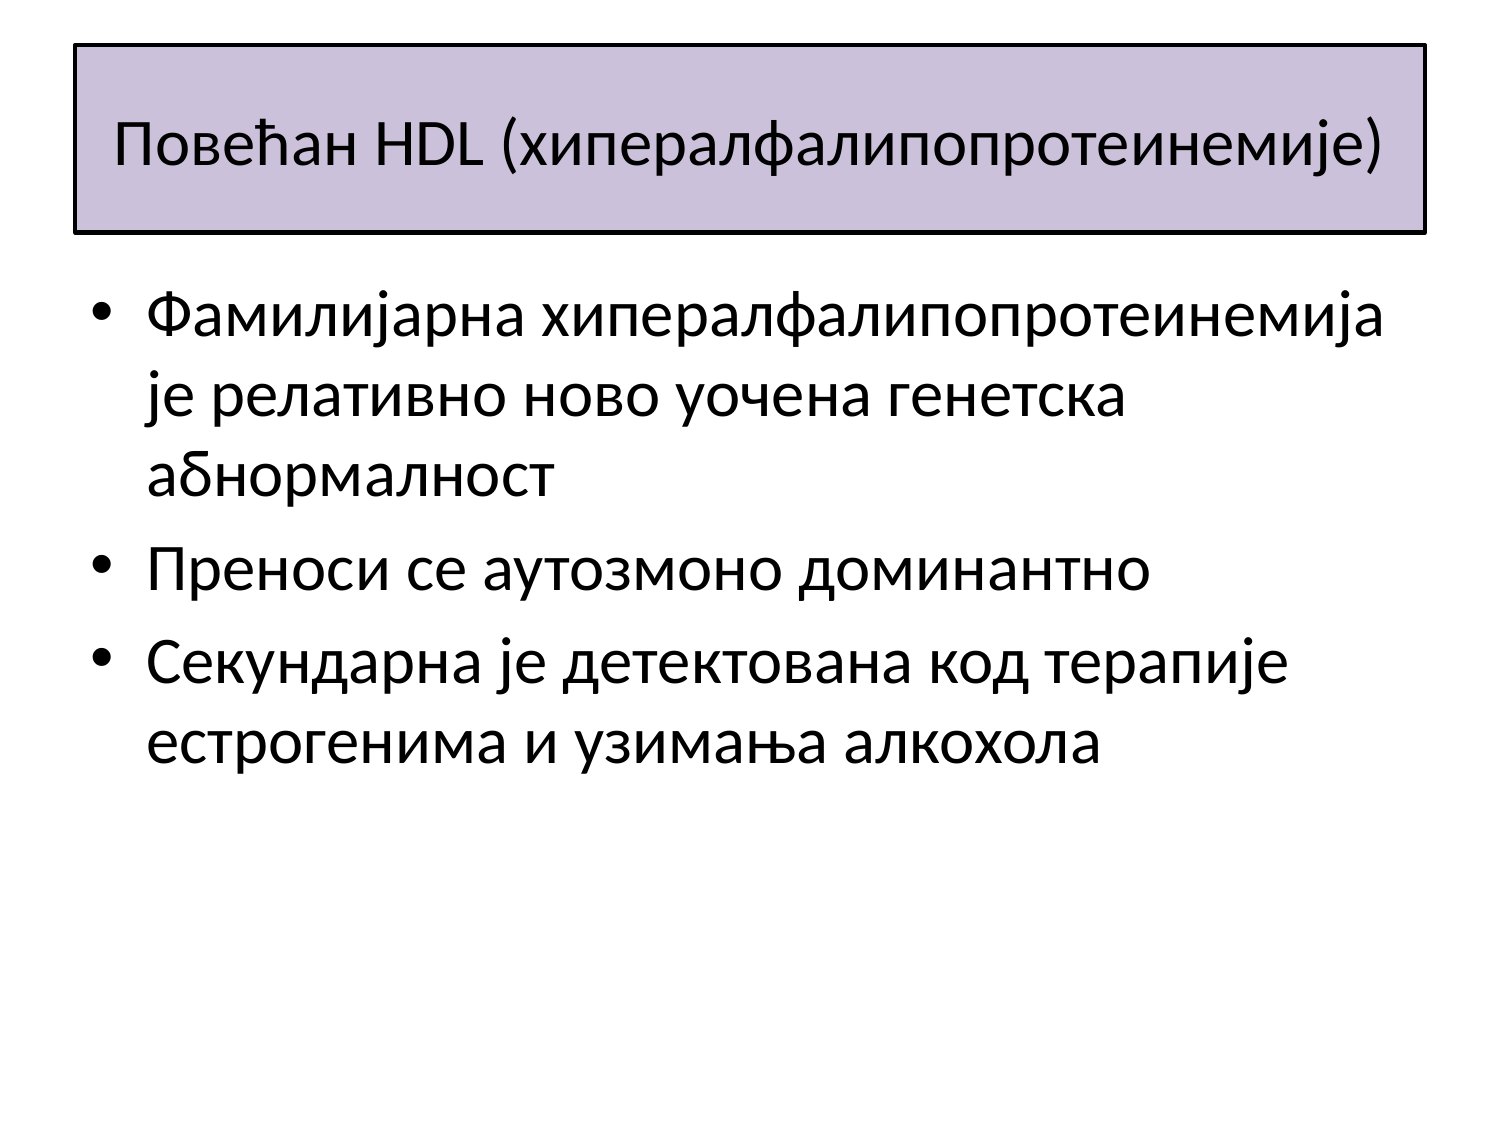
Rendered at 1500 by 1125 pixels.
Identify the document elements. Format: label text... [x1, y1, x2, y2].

list Фамилијарна хипералфалипопротеинемија је релативно ново уочена генетска абнормалност Преноси се аутозмоно доминантно Секундарна је детектована код терапије естрогенима и узимања алкохола [75, 262, 1425, 1005]
title Повећан HDL (хипералфалипопротеинемије) [73, 43, 1427, 235]
